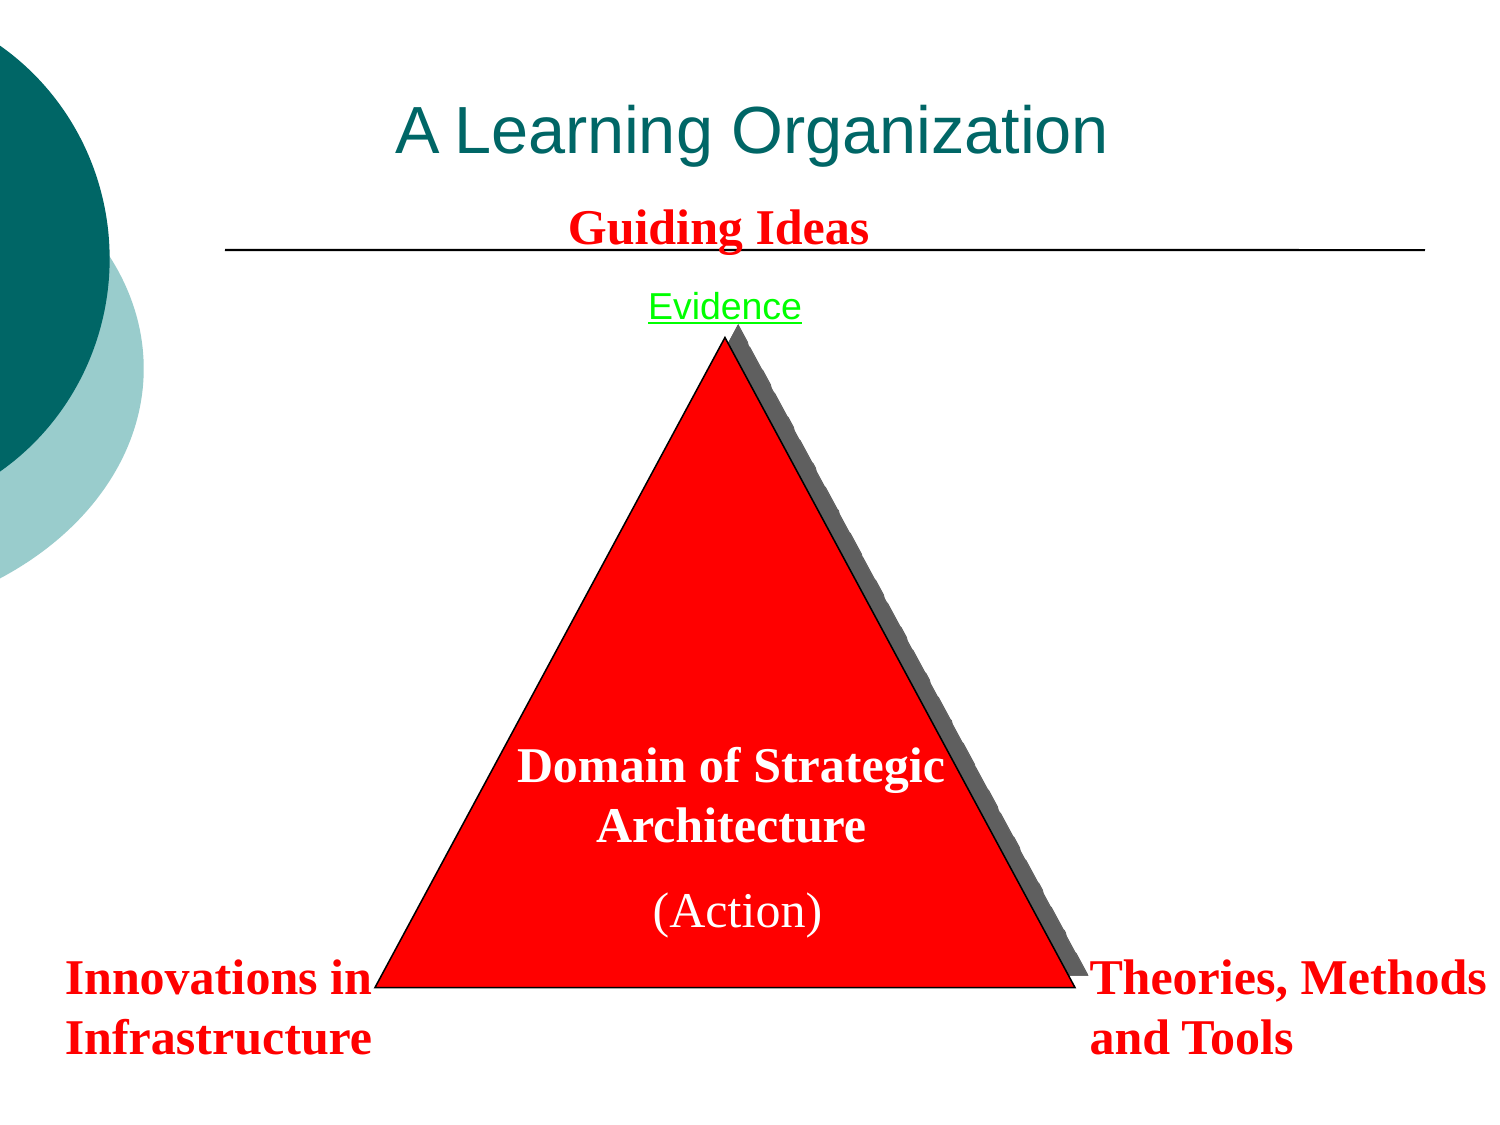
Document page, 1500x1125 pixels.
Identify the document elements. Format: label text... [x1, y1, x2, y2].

text_box [402, 779, 1074, 988]
title A Learning Organization [135, 62, 1369, 175]
text_box Evidence [574, 274, 875, 335]
text_box Guiding Ideas [449, 187, 988, 263]
text_box Domain of Strategic Architecture (Action) [487, 725, 975, 945]
text_box Theories, Methods and Tools [1074, 937, 1500, 1073]
text_box [516, 337, 934, 725]
text_box Innovations in Infrastructure [49, 937, 413, 1073]
